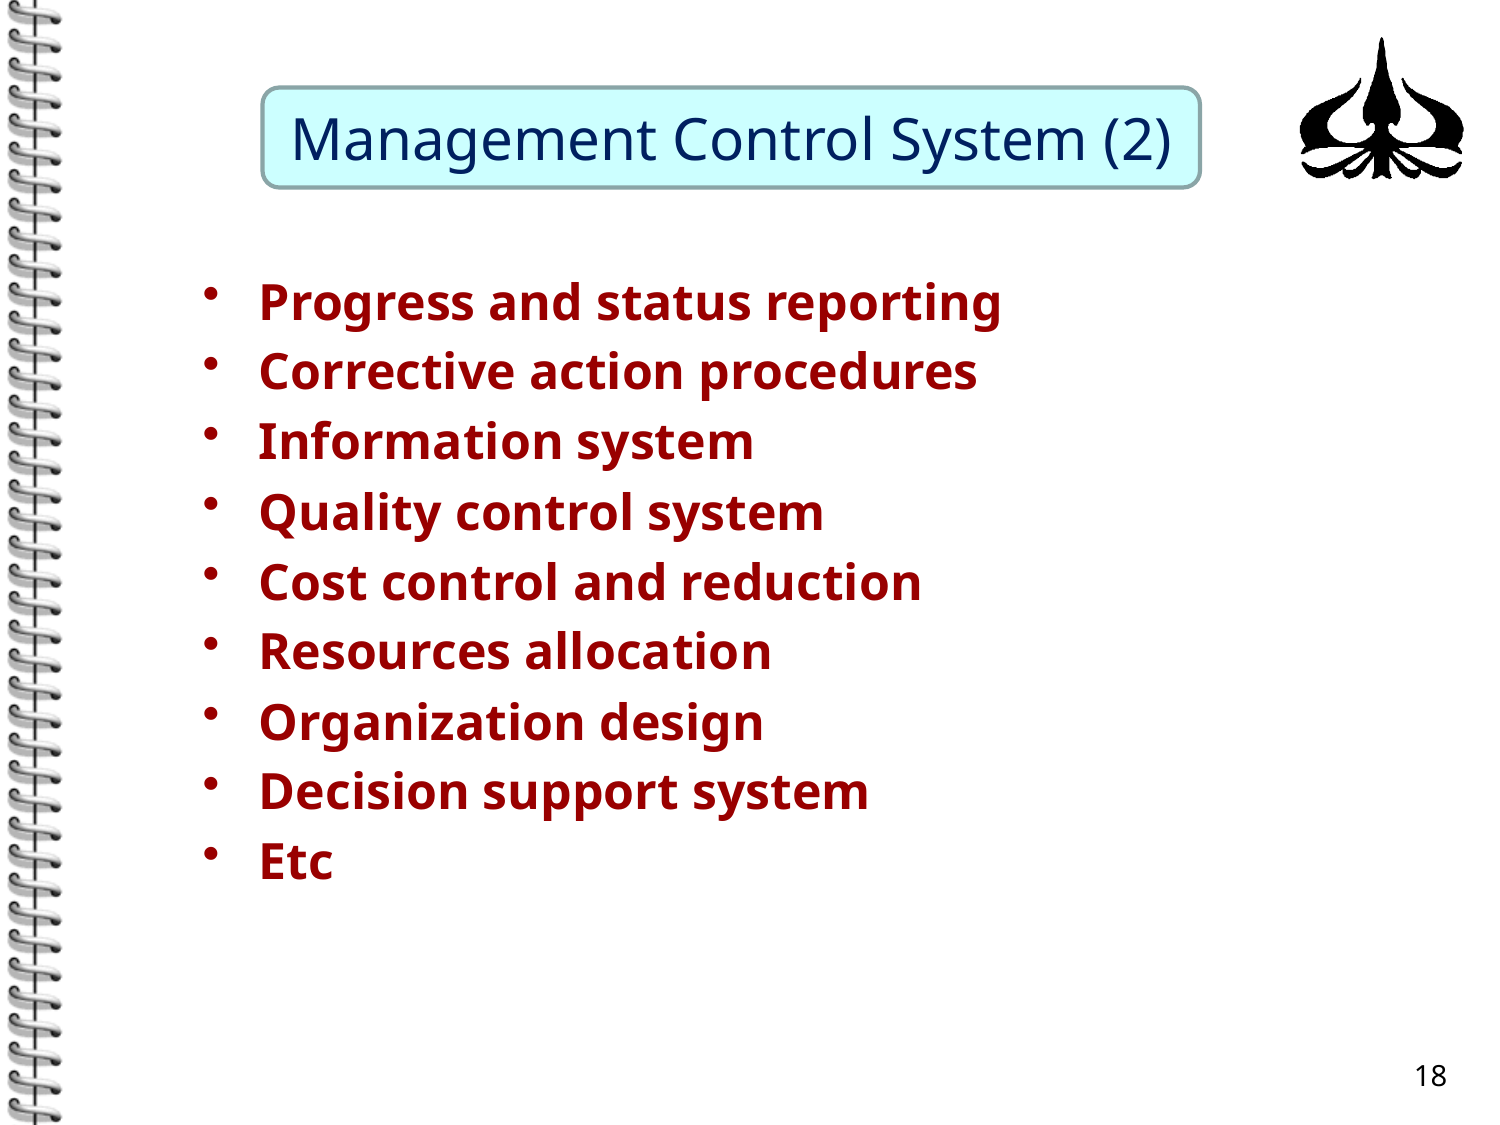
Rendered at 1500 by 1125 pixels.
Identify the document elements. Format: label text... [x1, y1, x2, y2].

slide_number 18 [1112, 1049, 1463, 1091]
picture [0, 0, 1500, 1125]
text_box Management Control System (2) [260, 85, 1203, 190]
list Progress and status reporting Corrective action procedures Information system Quality control system Cost control and reduction Resources allocation Organization design Decision support system Etc [187, 262, 1426, 1006]
